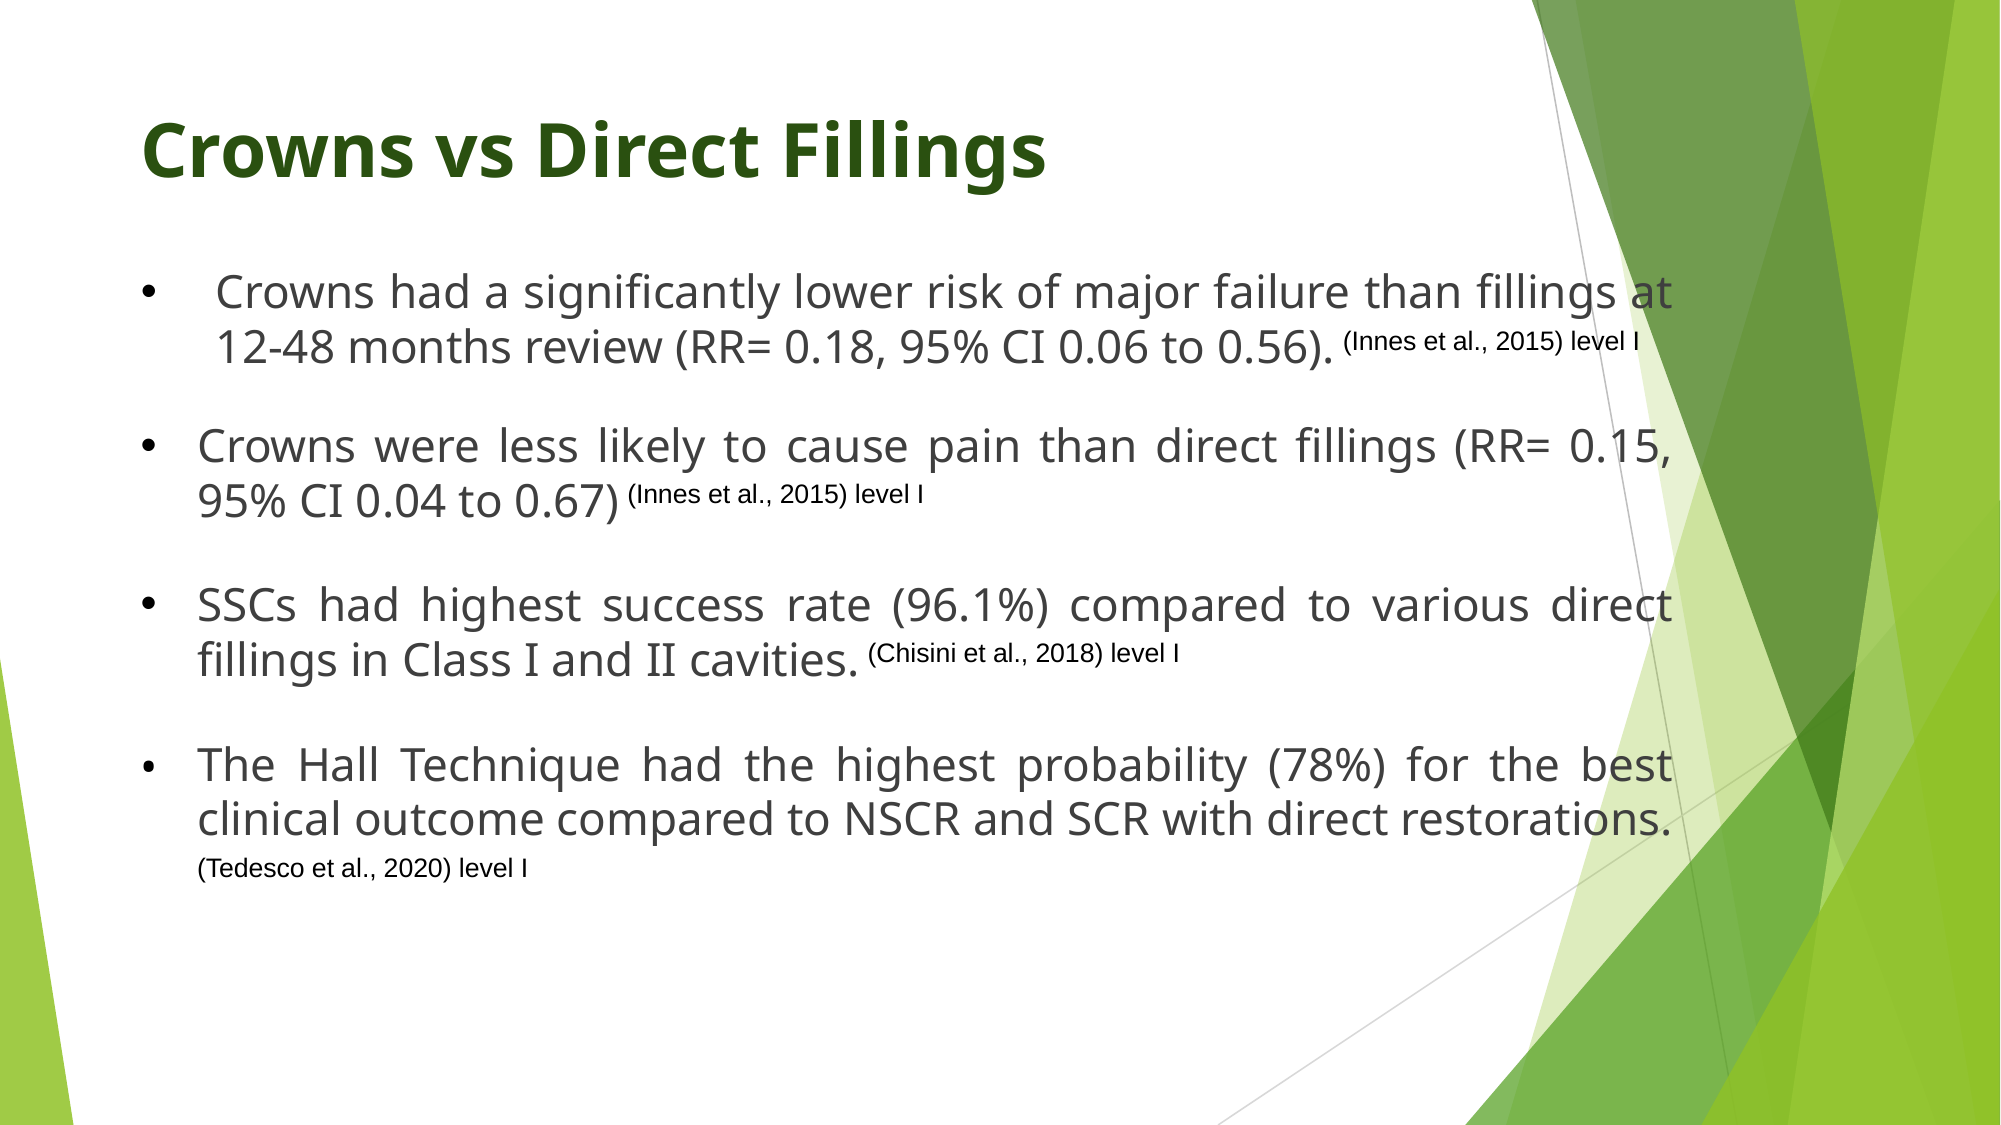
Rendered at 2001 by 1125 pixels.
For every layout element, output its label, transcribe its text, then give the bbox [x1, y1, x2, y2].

list Crowns had a significantly lower risk of major failure than fillings at 12-48 months review (RR= 0.18, 95% CI 0.06 to 0.56). (Innes et al., 2015) level I Crowns were less likely to cause pain than direct fillings (RR= 0.15, 95% CI 0.04 to 0.67) (Innes et al., 2015) level I SSCs had highest success rate (96.1%) compared to various direct fillings in Class I and II cavities. (Chisini et al., 2018) level I The Hall Technique had the highest probability (78%) for the best clinical outcome compared to NSCR and SCR with direct restorations. (Tedesco et al., 2020) level I [105, 255, 1690, 1024]
title Crowns vs Direct Fillings [125, 38, 1536, 255]
text_box [624, 494, 2000, 556]
